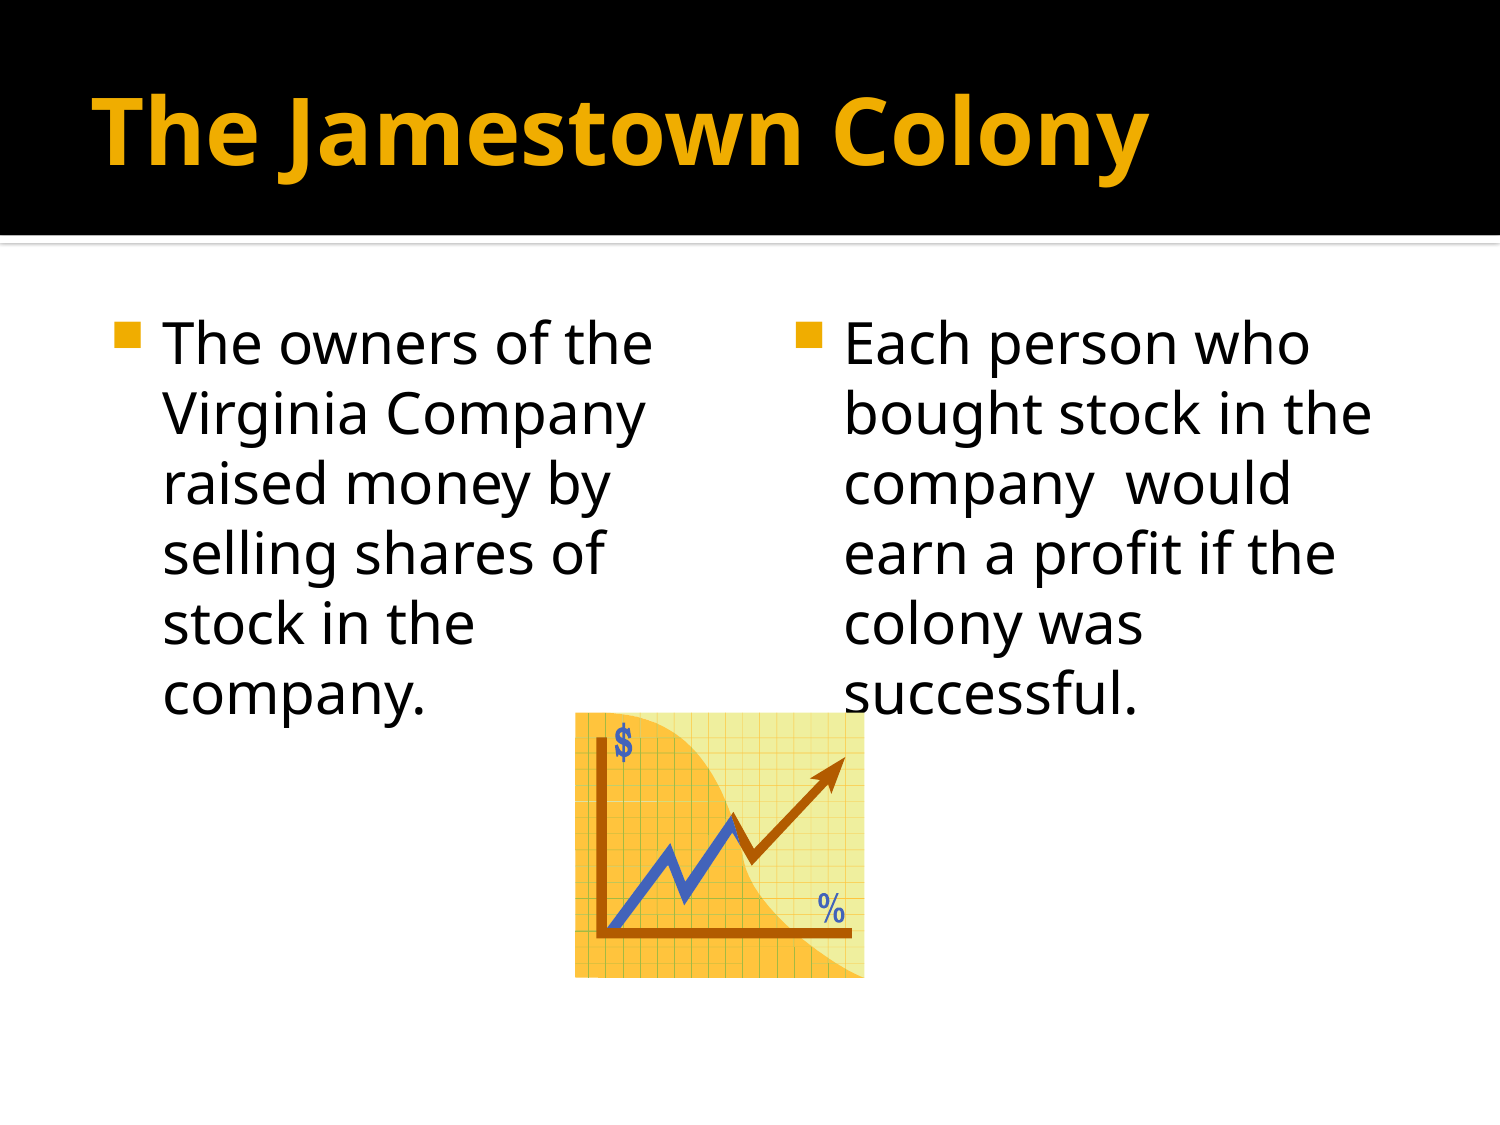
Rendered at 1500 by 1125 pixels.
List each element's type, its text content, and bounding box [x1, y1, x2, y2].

picture [574, 712, 865, 978]
list Each person who bought stock in the company would earn a profit if the colony was successful. [762, 291, 1425, 1050]
list The owners of the Virginia Company raised money by selling shares of stock in the company. [75, 291, 738, 1050]
title The Jamestown Colony [75, 24, 1425, 231]
